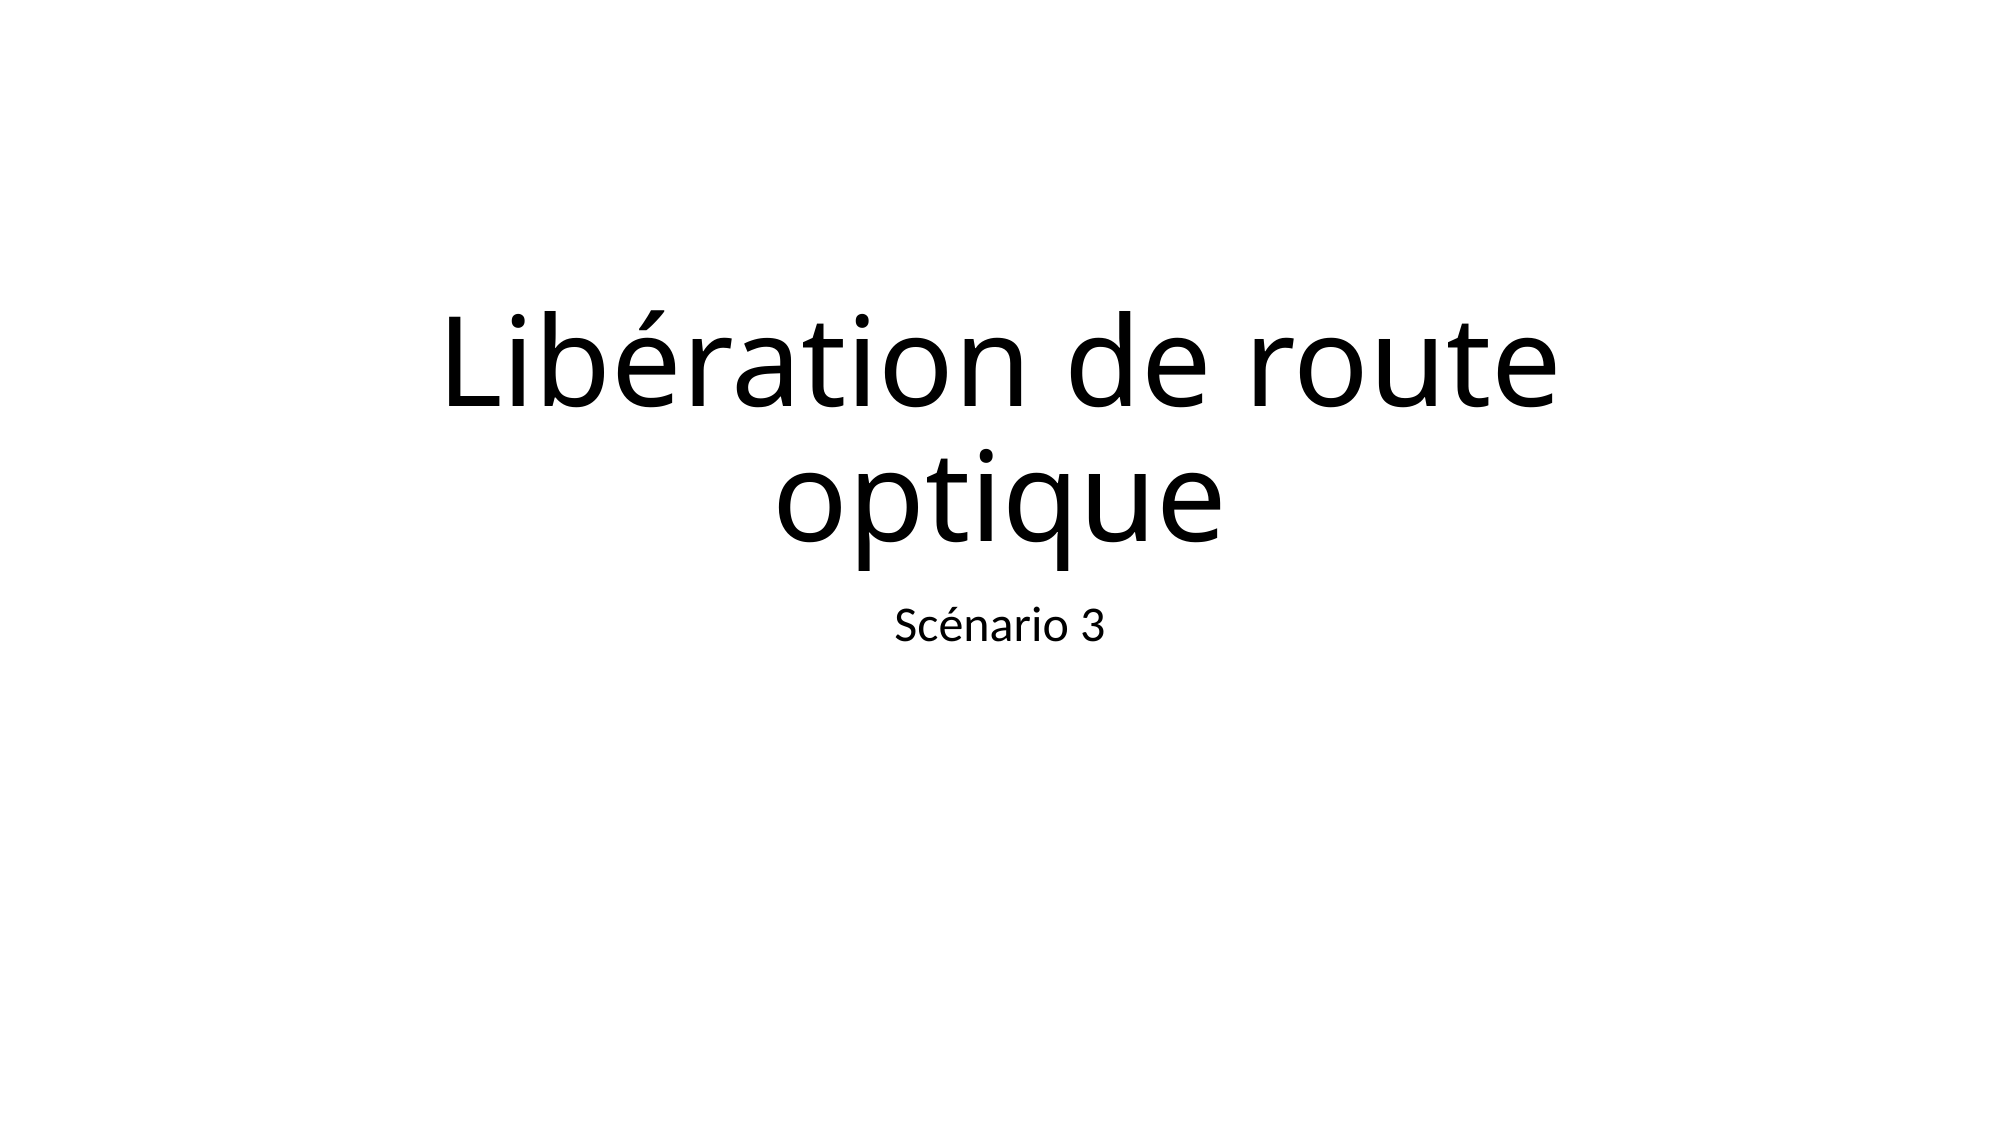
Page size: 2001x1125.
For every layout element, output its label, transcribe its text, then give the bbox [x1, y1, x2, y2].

subtitle Scénario 3 [249, 590, 1750, 863]
title Libération de route optique [249, 184, 1750, 576]
